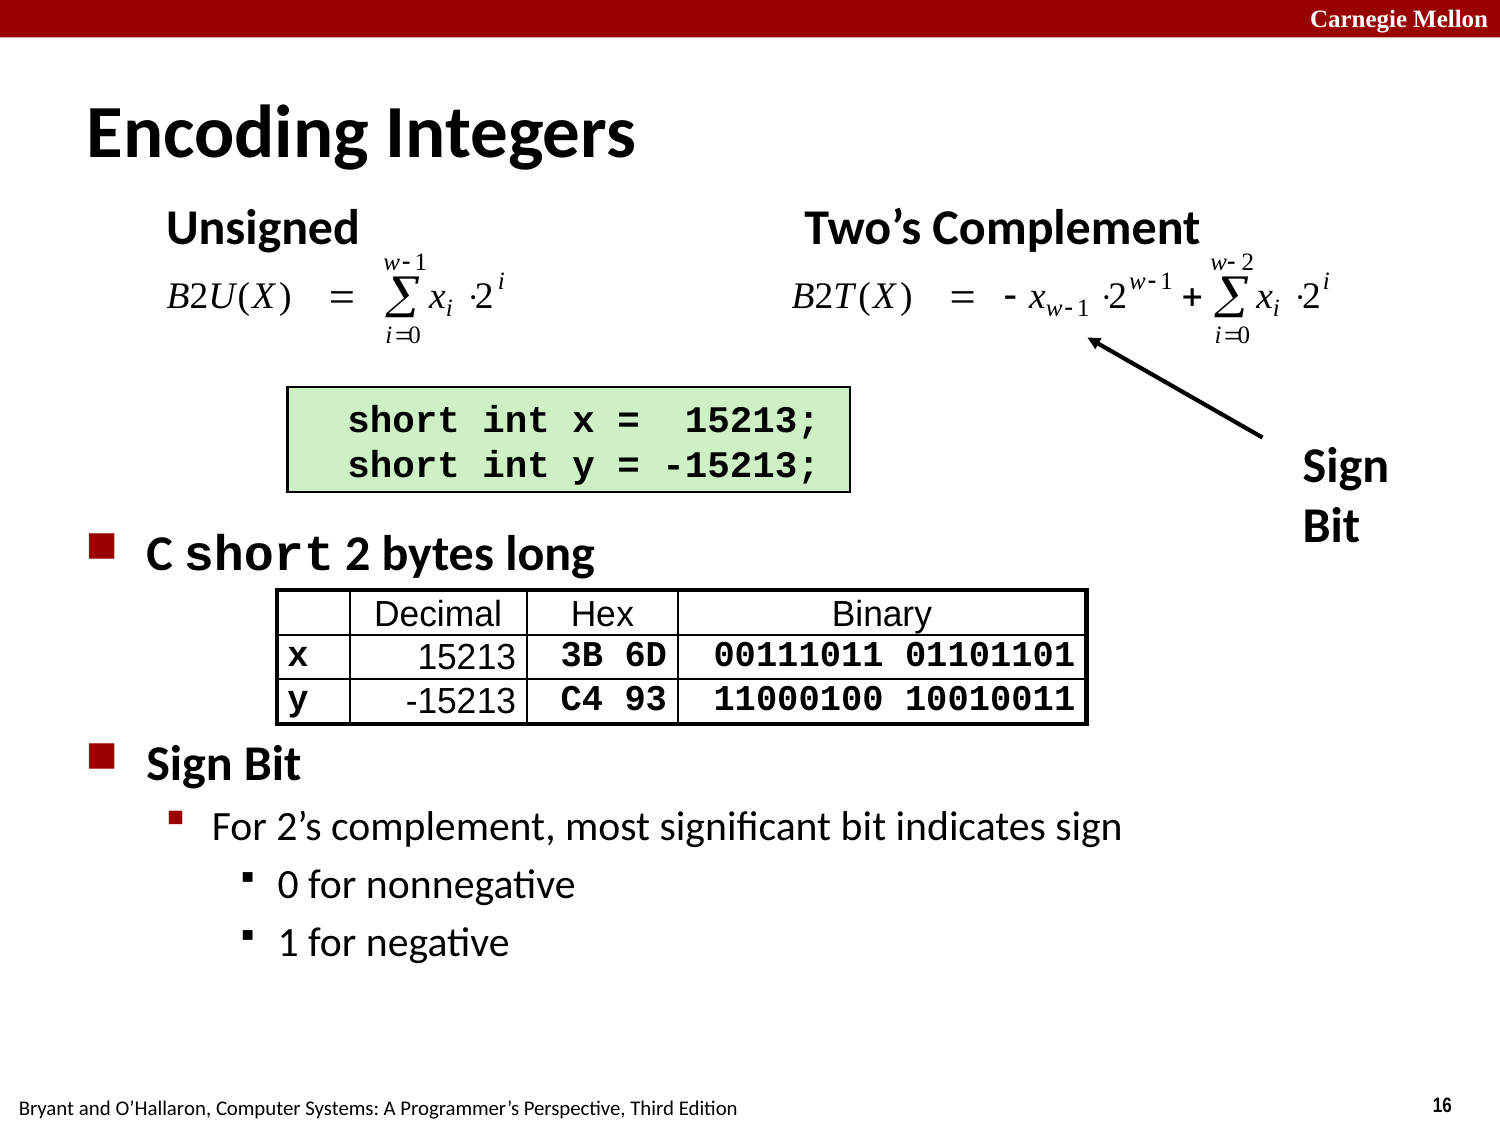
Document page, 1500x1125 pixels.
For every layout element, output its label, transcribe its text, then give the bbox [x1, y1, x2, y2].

text_box Sign Bit [1287, 424, 1405, 560]
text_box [274, 587, 1201, 751]
text_box Unsigned [151, 187, 376, 263]
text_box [787, 249, 1336, 349]
text_box Two’s Complement [789, 187, 1216, 248]
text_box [162, 249, 513, 349]
list C short 2 bytes long Sign Bit For 2’s complement, most significant bit indicates sign 0 for nonnegative 1 for negative [74, 512, 1438, 1088]
text_box short int x = 15213; short int y = -15213; [287, 387, 850, 493]
title Encoding Integers [71, 80, 1076, 176]
